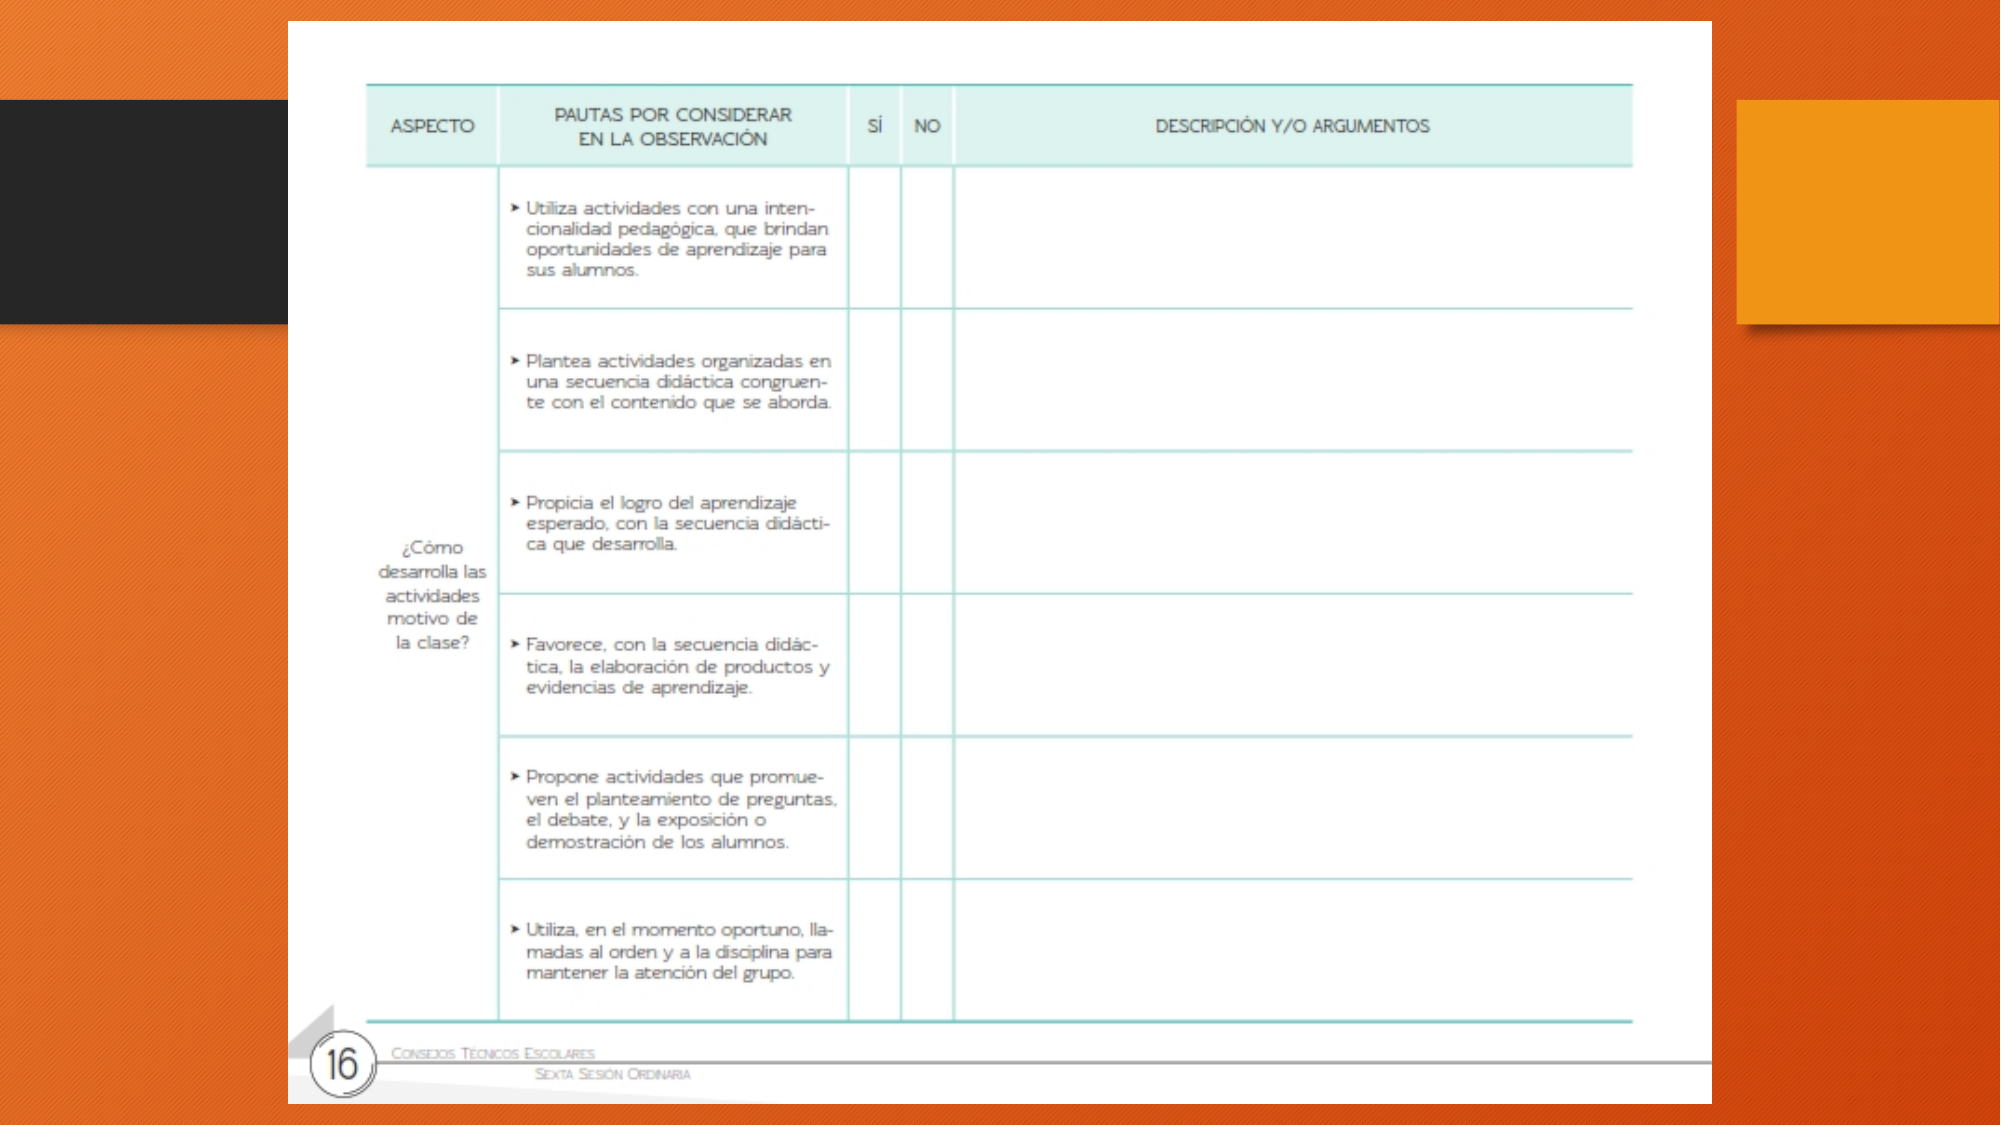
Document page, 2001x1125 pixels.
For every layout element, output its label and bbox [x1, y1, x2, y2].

picture [0, 21, 1713, 1104]
picture [1736, 325, 2000, 347]
